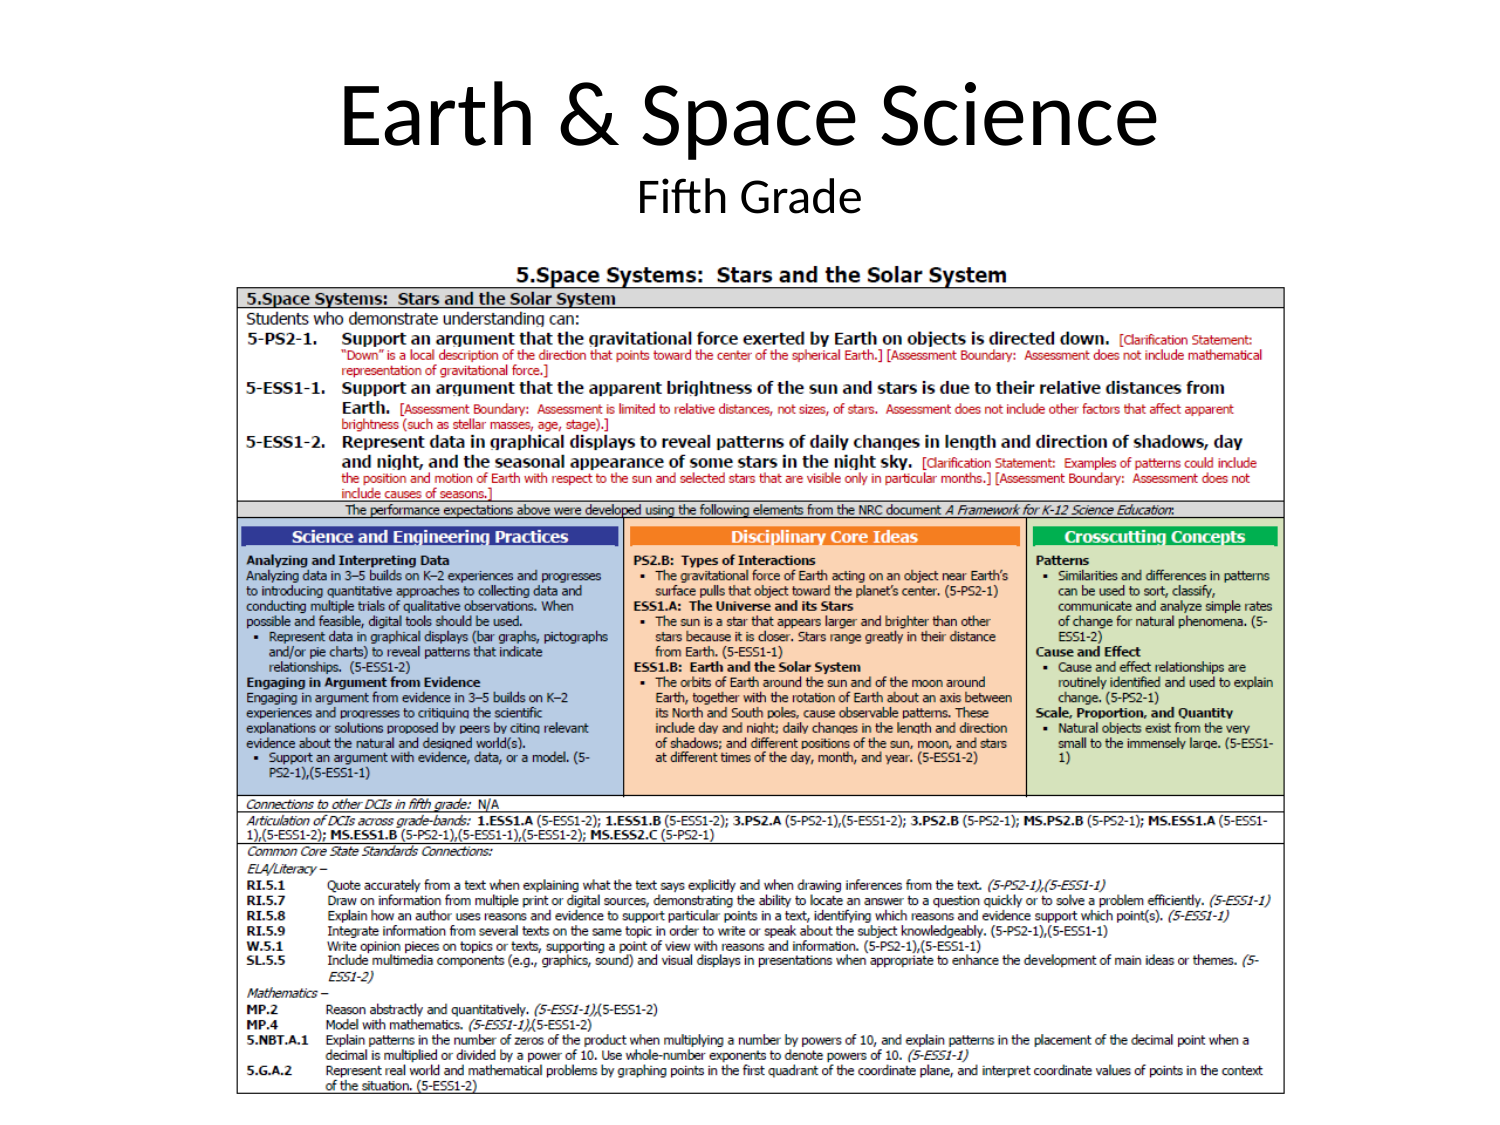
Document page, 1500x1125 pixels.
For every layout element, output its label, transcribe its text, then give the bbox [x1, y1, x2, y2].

title Earth & Space Science Fifth Grade [75, 45, 1425, 233]
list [224, 218, 1301, 1125]
